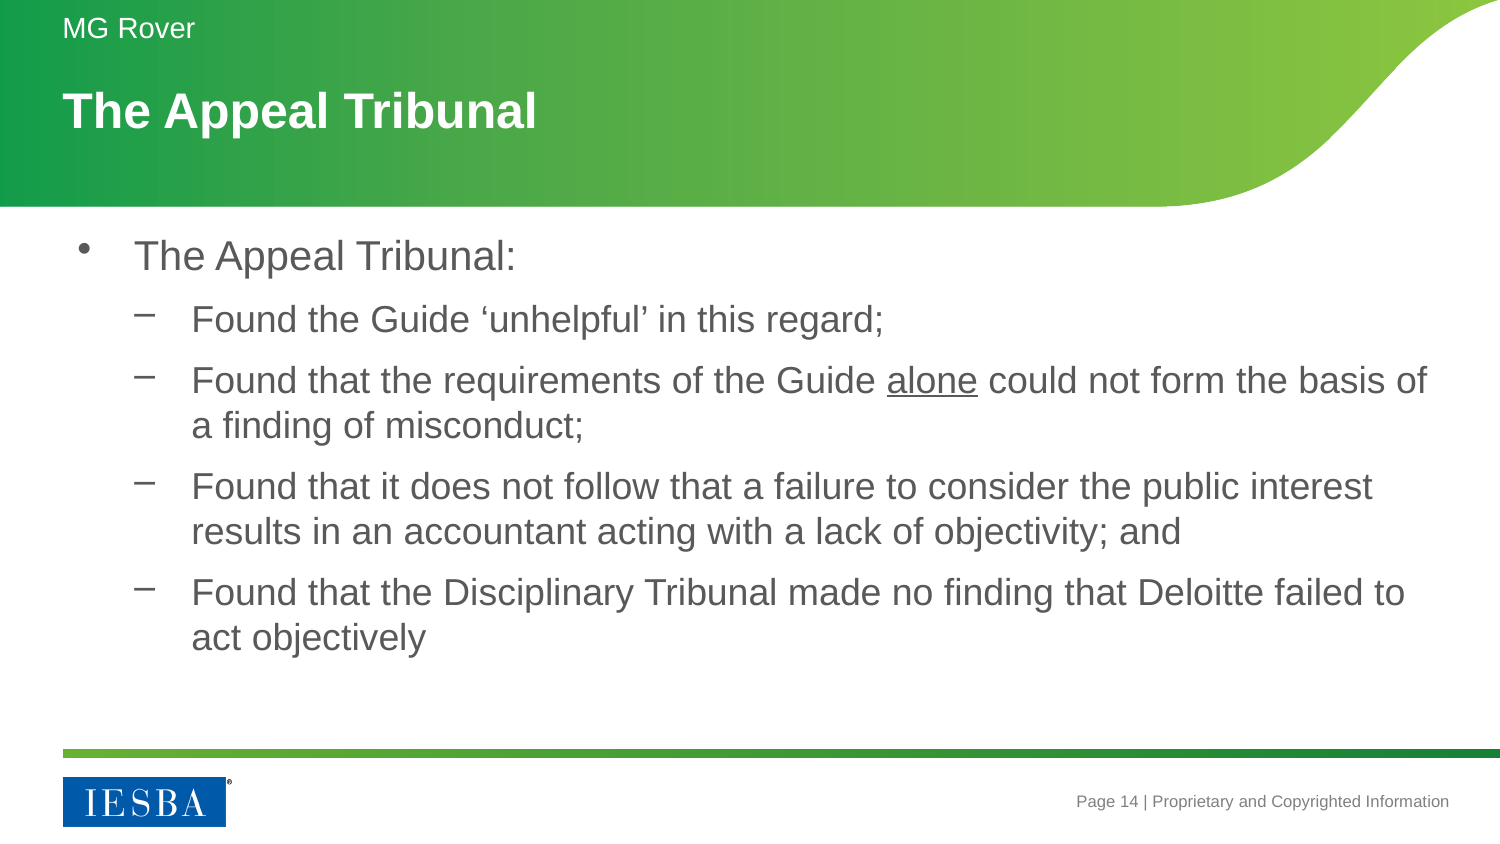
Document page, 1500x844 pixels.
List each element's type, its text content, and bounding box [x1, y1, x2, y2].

picture [0, 0, 1500, 207]
picture [63, 777, 232, 827]
title The Appeal Tribunal [62, 75, 1300, 142]
list The Appeal Tribunal: Found the Guide ‘unhelpful’ in this regard; Found that the requirements of the Guide alone could not form the basis of a finding of misconduct; Found that it does not follow that a failure to consider the public interest results in an accountant acting with a lack of objectivity; and Found that the Disciplinary Tribunal made no finding that Deloitte failed to act objectively [62, 220, 1450, 724]
subtitle MG Rover [62, 9, 500, 38]
